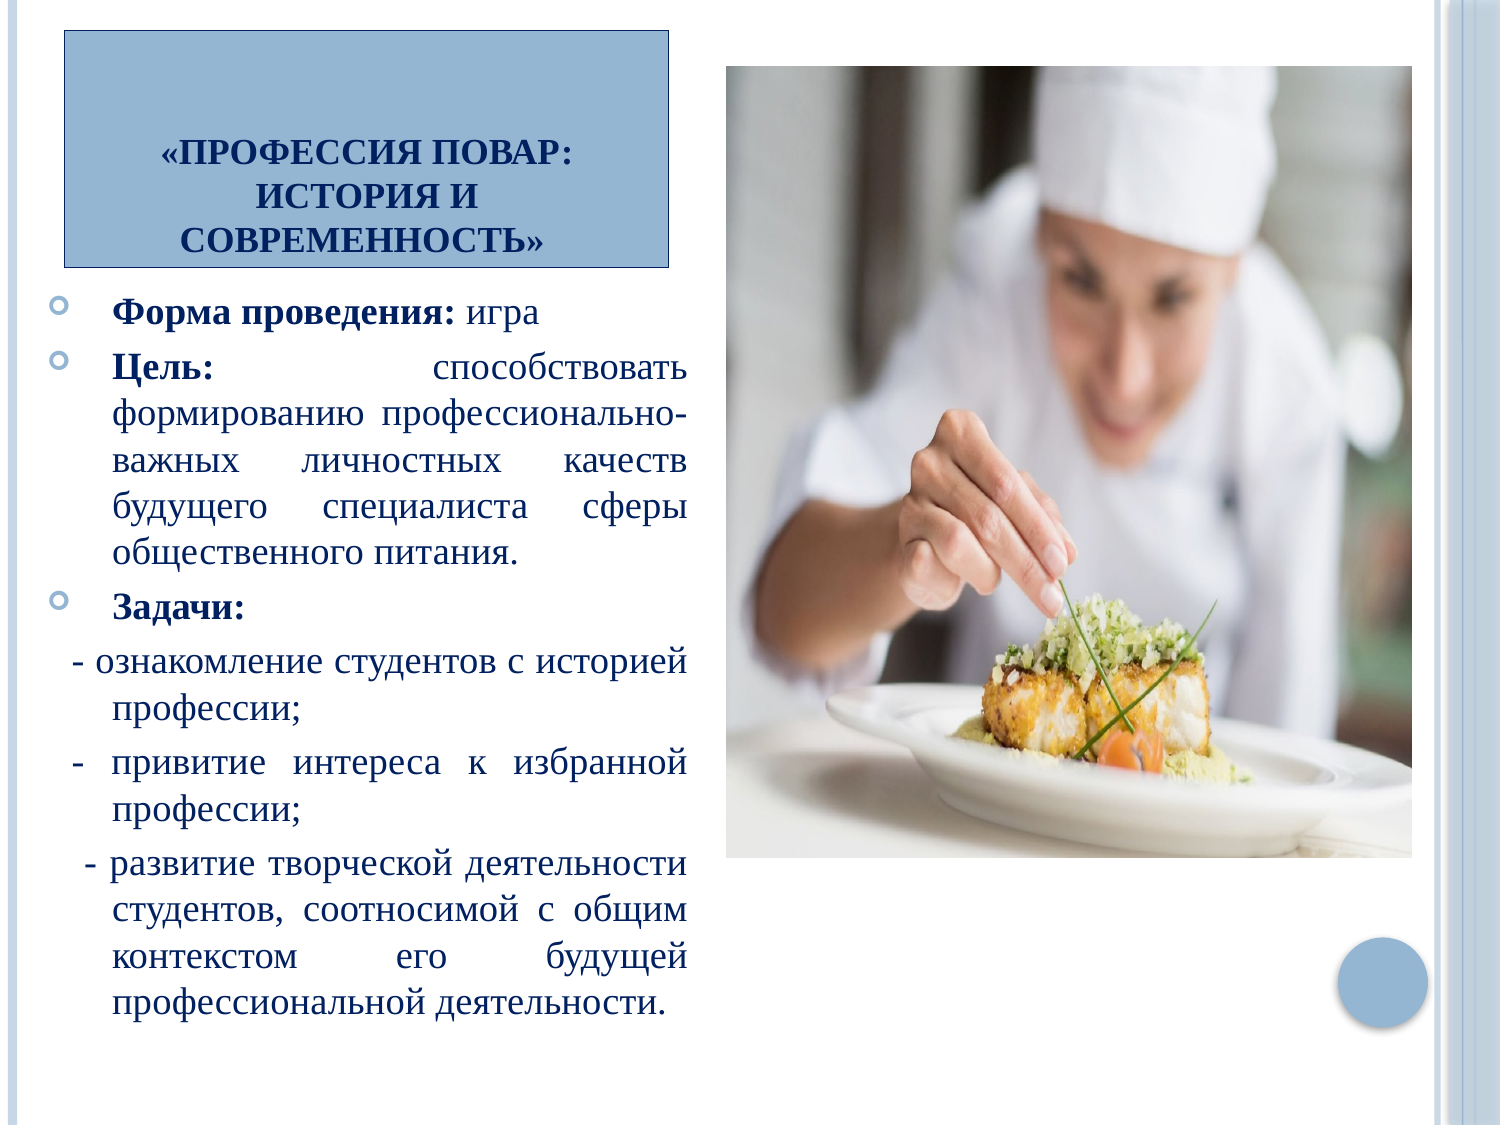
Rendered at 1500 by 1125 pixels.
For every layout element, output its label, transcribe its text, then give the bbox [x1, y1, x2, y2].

picture [725, 65, 1412, 859]
list Форма проведения: игра Цель: способствовать формированию профессионально-важных личностных качеств будущего специалиста сферы общественного питания. Задачи: - ознакомление студентов с историей профессии; - привитие интереса к избранной профессии; - развитие творческой деятельности студентов, соотносимой с общим контекстом его будущей профессиональной деятельности. [29, 278, 703, 1099]
title «Профессия повар: история и современность» [64, 30, 669, 268]
